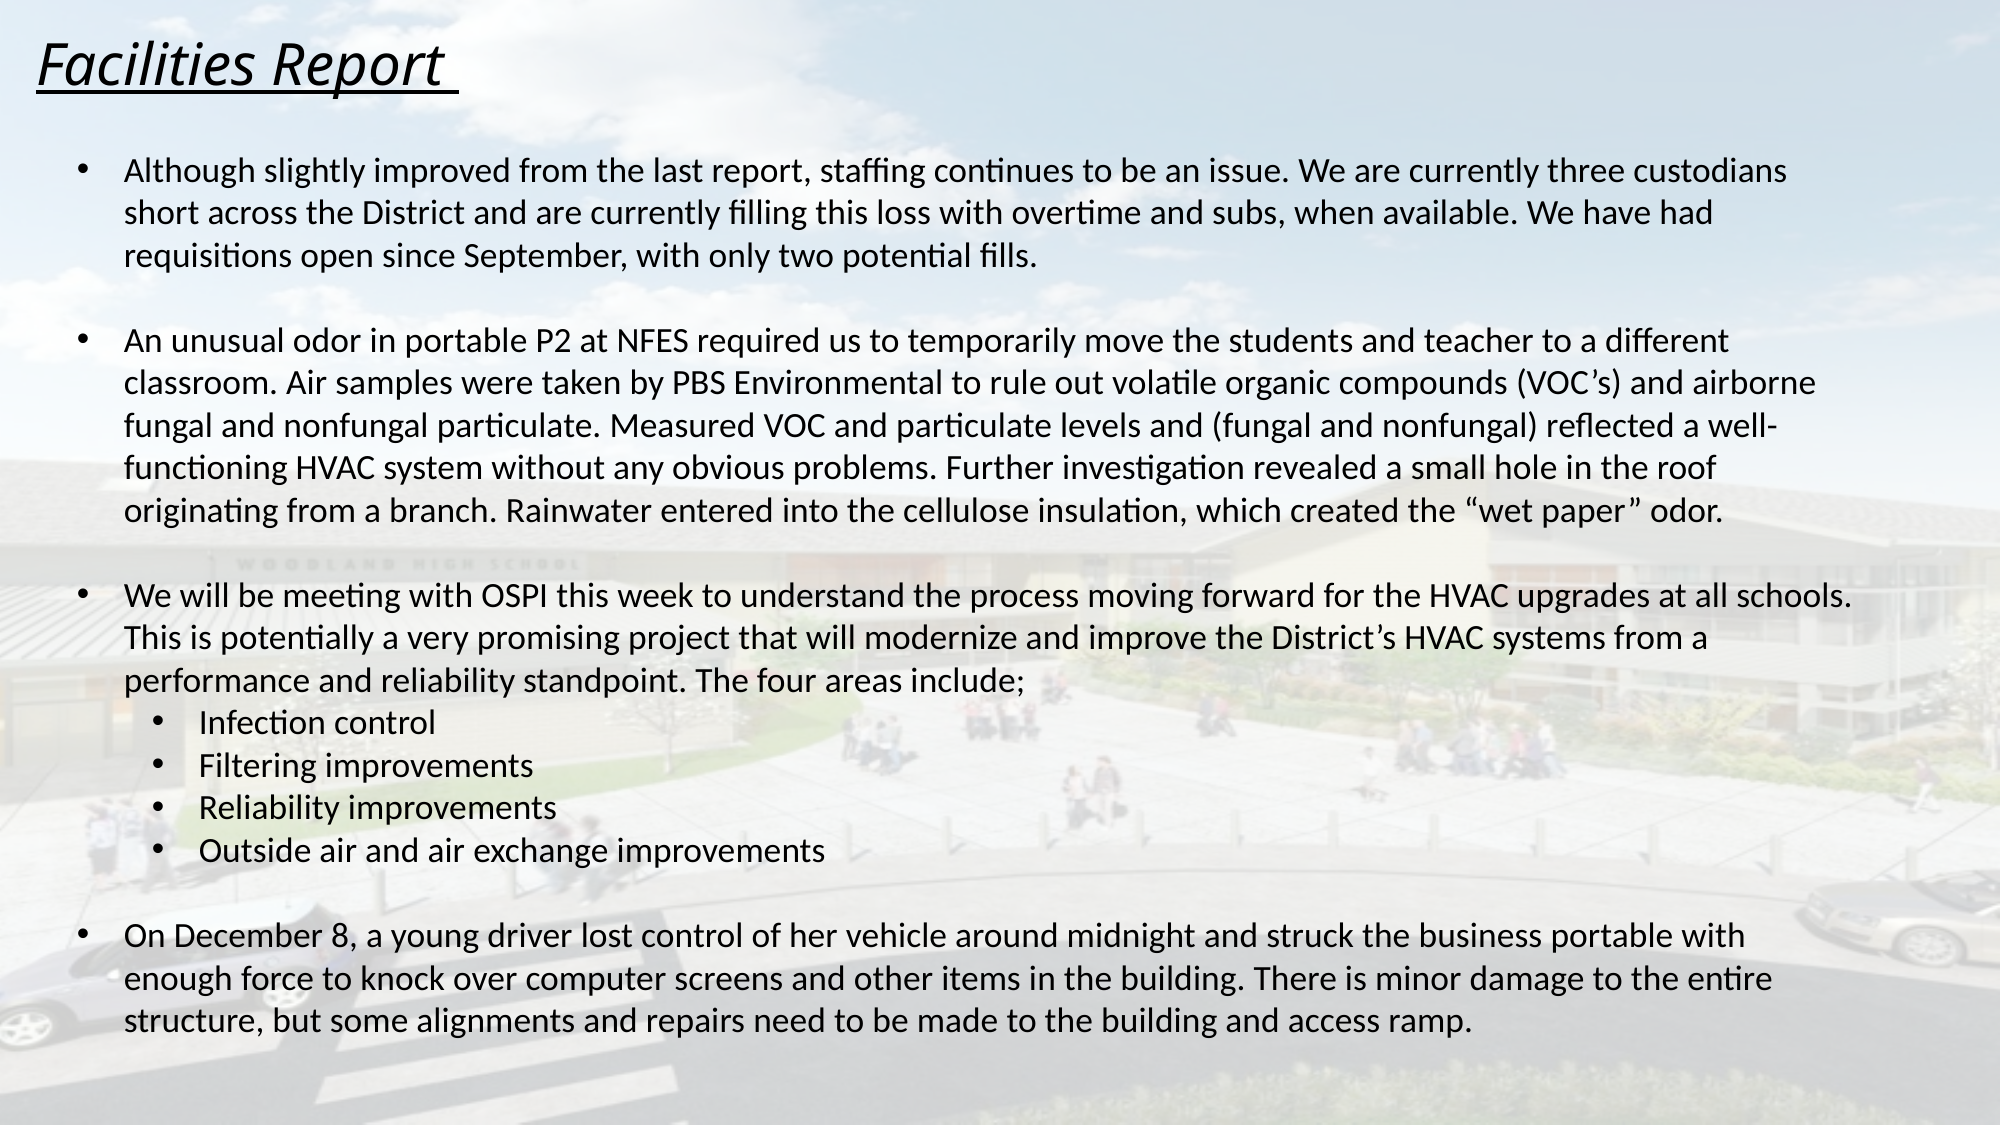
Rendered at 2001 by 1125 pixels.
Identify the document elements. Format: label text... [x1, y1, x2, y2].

text_box Although slightly improved from the last report, staffing continues to be an issue. We are currently three custodians short across the District and are currently filling this loss with overtime and subs, when available. We have had requisitions open since September, with only two potential fills. An unusual odor in portable P2 at NFES required us to temporarily move the students and teacher to a different classroom. Air samples were taken by PBS Environmental to rule out volatile organic compounds (VOC’s) and airborne fungal and nonfungal particulate. Measured VOC and particulate levels and (fungal and nonfungal) reflected a well-functioning HVAC system without any obvious problems. Further investigation revealed a small hole in the roof originating from a branch. Rainwater entered into the cellulose insulation, which created the “wet paper” odor. We will be meeting with OSPI this week to understand the process moving forward for the HVAC upgrades at all schools. This is potentially a very promising project that will modernize and improve the District’s HVAC systems from a performance and reliability standpoint. The four areas include; Infection control Filtering improvements Reliability improvements Outside air and air exchange improvements On December 8, a young driver lost control of her vehicle around midnight and struck the business portable with enough force to knock over computer screens and other items in the building. There is minor damage to the entire structure, but some alignments and repairs need to be made to the building and access ramp. [62, 139, 1873, 1125]
title Facilities Report [21, 21, 1747, 112]
